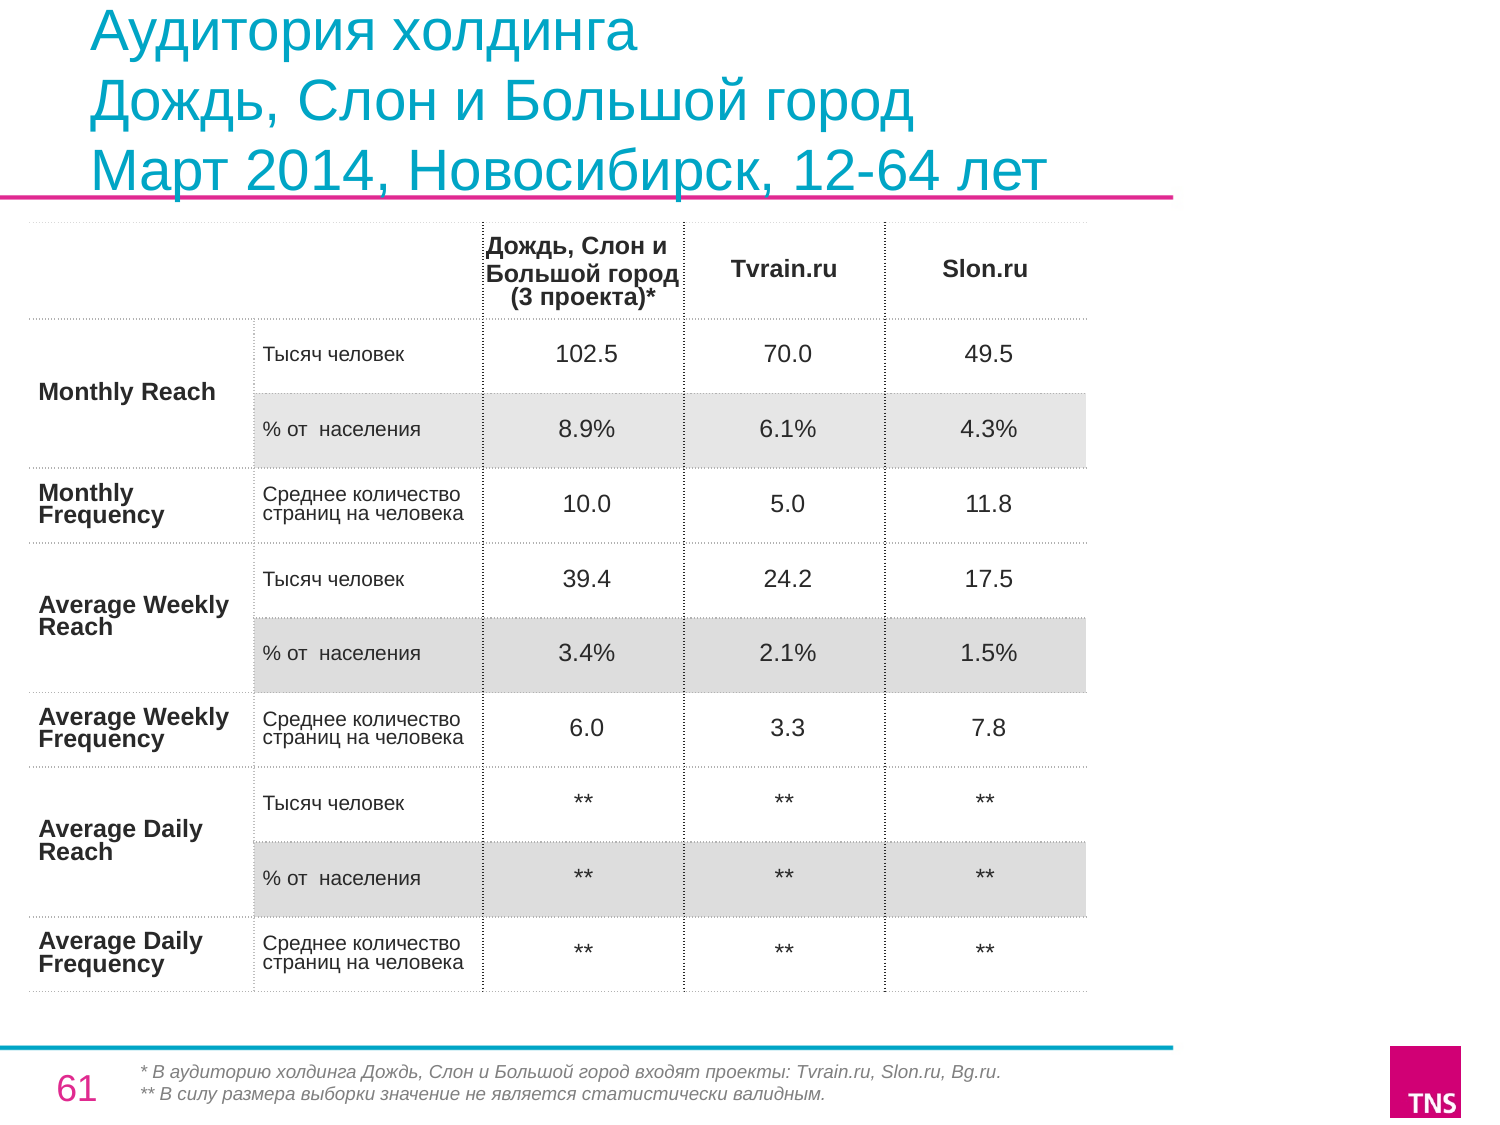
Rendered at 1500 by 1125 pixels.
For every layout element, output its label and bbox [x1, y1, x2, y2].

table_header [29, 223, 1086, 319]
title [74, 8, 1476, 187]
picture [0, 0, 1500, 1125]
text_box [124, 1052, 1463, 1112]
table_cell [29, 319, 1086, 992]
slide_number [40, 1055, 392, 1125]
